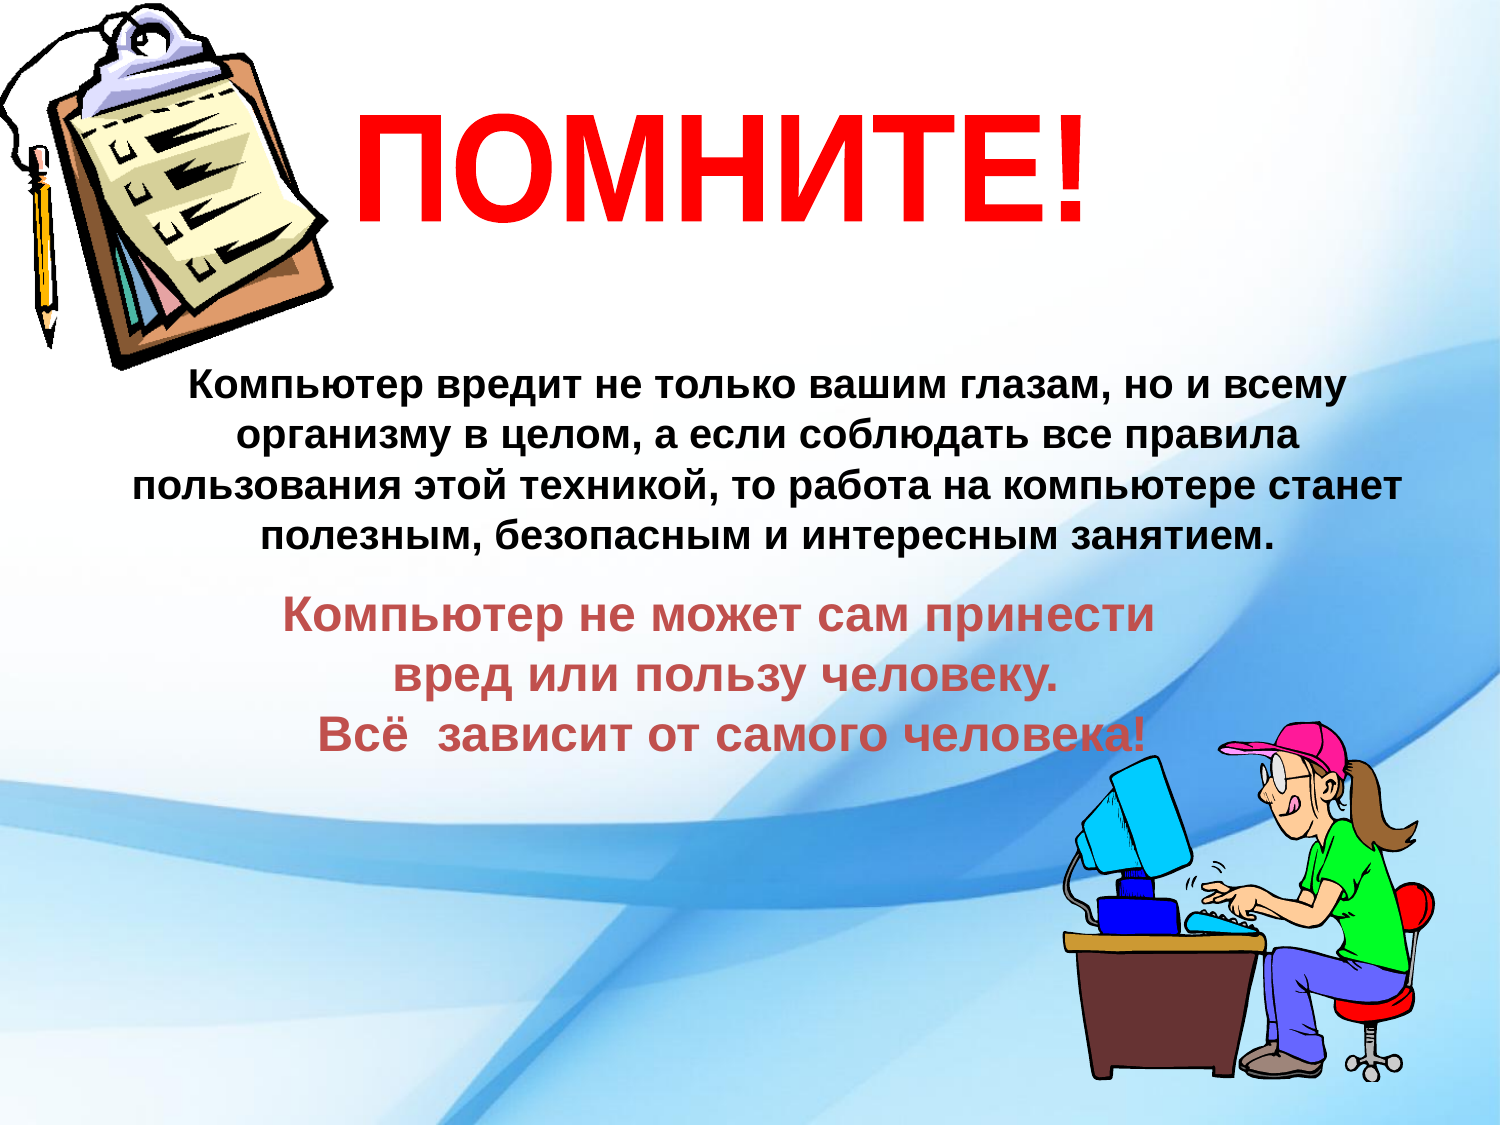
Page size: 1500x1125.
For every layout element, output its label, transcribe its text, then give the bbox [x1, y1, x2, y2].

text_box Компьютер не может сам принести вред или пользу человеку. Всё зависит от самого человека! [218, 574, 1235, 769]
picture [0, 0, 1500, 1125]
text_box Компьютер вредит не только вашим глазам, но и всему организму в целом, а если соблюдать все правила пользования этой техникой, то работа на компьютере станет полезным, безопасным и интересным занятием. [88, 349, 1447, 565]
